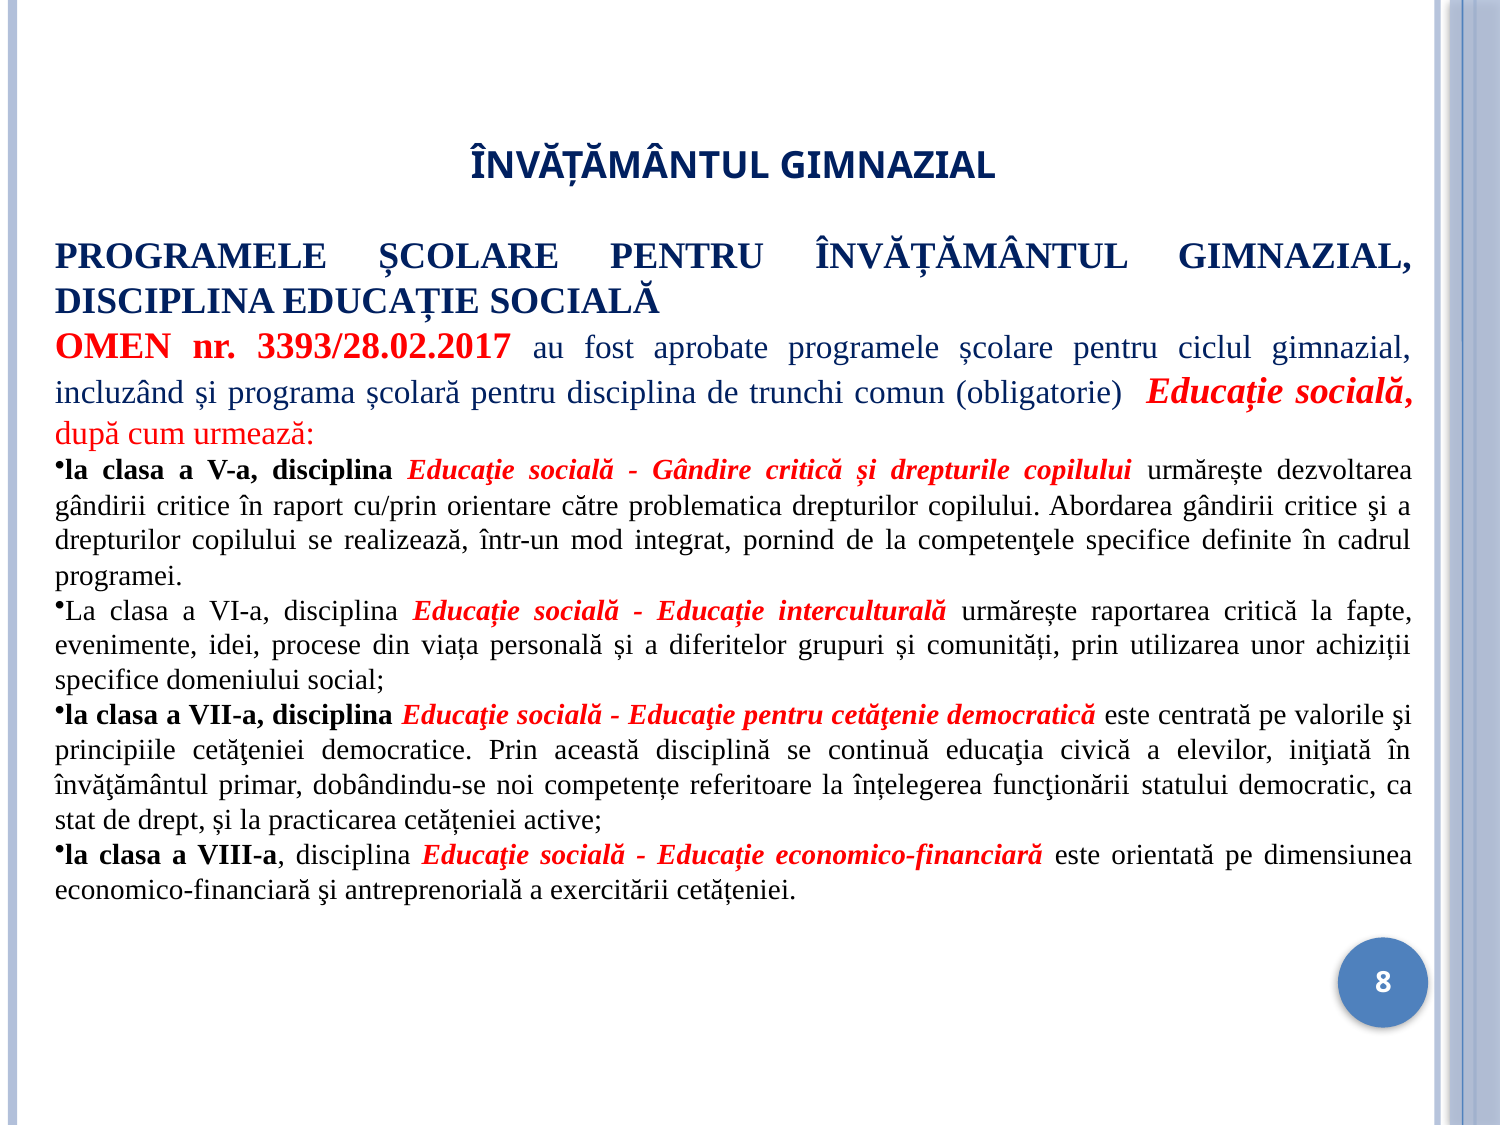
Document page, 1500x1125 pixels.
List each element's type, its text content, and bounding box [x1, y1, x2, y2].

slide_number 8 [1333, 940, 1434, 1026]
text_box ÎNVĂȚĂMÂNTUL GIMNAZIAL PROGRAMELE ȘCOLARE PENTRU ÎNVĂȚĂMÂNTUL GIMNAZIAL, DISCIPLINA EDUCAȚIE SOCIALĂ OMEN nr. 3393/28.02.2017 au fost aprobate programele școlare pentru ciclul gimnazial, incluzând și programa școlară pentru disciplina de trunchi comun (obligatorie) Educație socială, după cum urmează: la clasa a V-a, disciplina Educaţie socială - Gândire critică și drepturile copilului urmărește dezvoltarea gândirii critice în raport cu/prin orientare către problematica drepturilor copilului. Abordarea gândirii critice şi a drepturilor copilului se realizează, într-un mod integrat, pornind de la competenţele specifice definite în cadrul programei. La clasa a VI-a, disciplina Educație socială - Educație interculturală urmărește raportarea critică la fapte, evenimente, idei, procese din viața personală și a diferitelor grupuri și comunități, prin utilizarea unor achiziții specifice domeniului social; la clasa a VII-a, disciplina Educaţie socială - Educaţie pentru cetăţenie democratică este centrată pe valorile şi principiile cetăţeniei democratice. Prin această disciplină se continuă educaţia civică a elevilor, iniţiată în învăţământul primar, dobândindu-se noi competențe referitoare la înțelegerea funcţionării statului democratic, ca stat de drept, și la practicarea cetățeniei active; la clasa a VIII-a, disciplina Educaţie socială - Educație economico-financiară este orientată pe dimensiunea economico-financiară şi antreprenorială a exercitării cetățeniei. [40, 133, 1428, 913]
